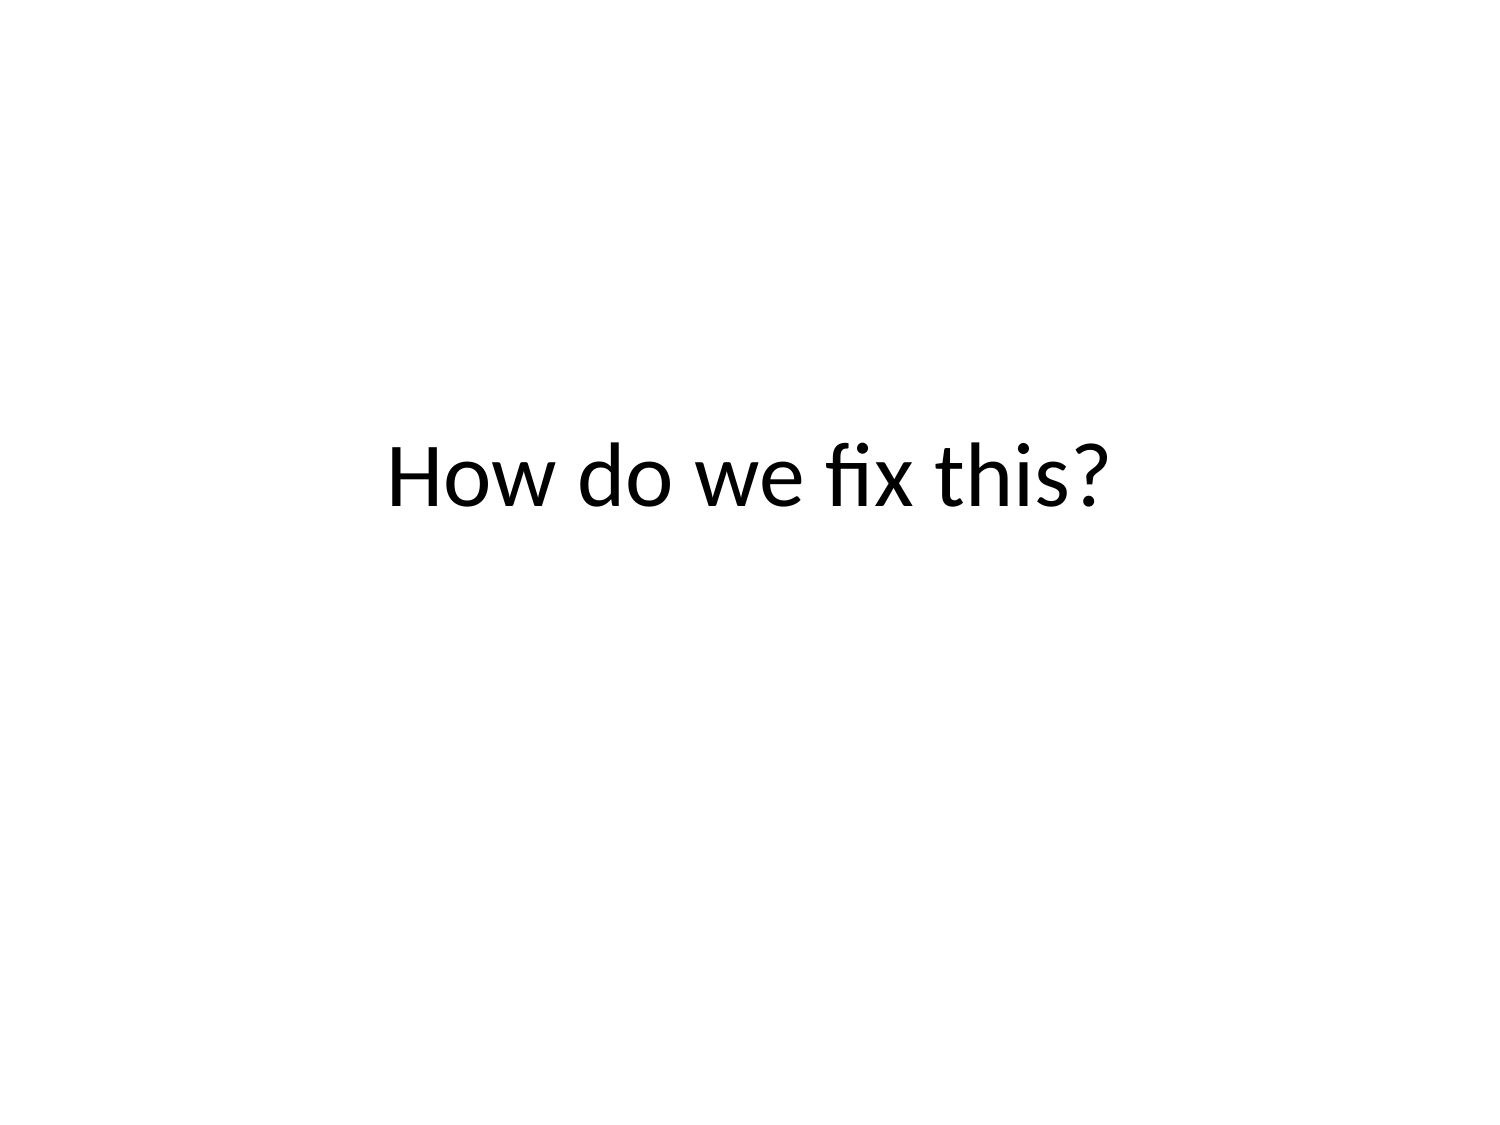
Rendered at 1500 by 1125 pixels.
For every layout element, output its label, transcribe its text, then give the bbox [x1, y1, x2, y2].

title How do we fix this? [112, 349, 1388, 591]
